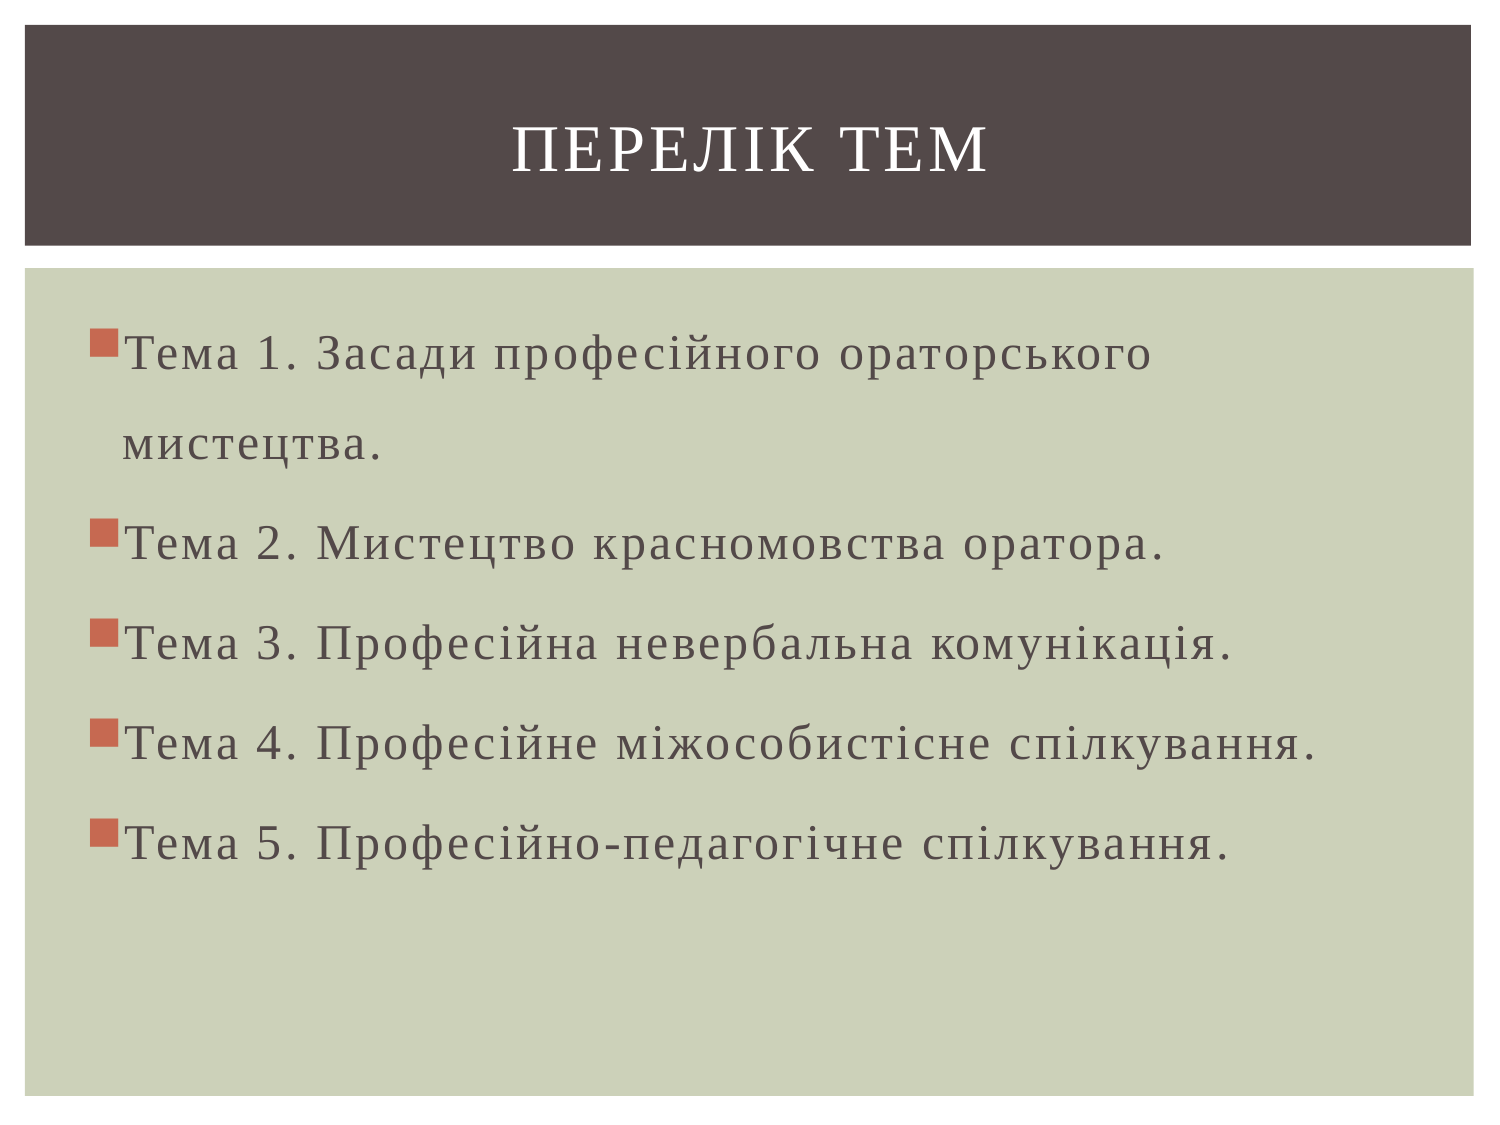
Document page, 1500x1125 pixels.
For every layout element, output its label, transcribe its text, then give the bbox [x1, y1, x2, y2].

title Перелік тем [62, 58, 1438, 232]
list Тема 1. Засади професійного ораторського мистецтва. Тема 2. Мистецтво красномовства оратора. Тема 3. Професійна невербальна комунікація. Тема 4. Професійне міжособистісне спілкування. Тема 5. Професійно-педагогічне спілкування. [62, 281, 1442, 1005]
